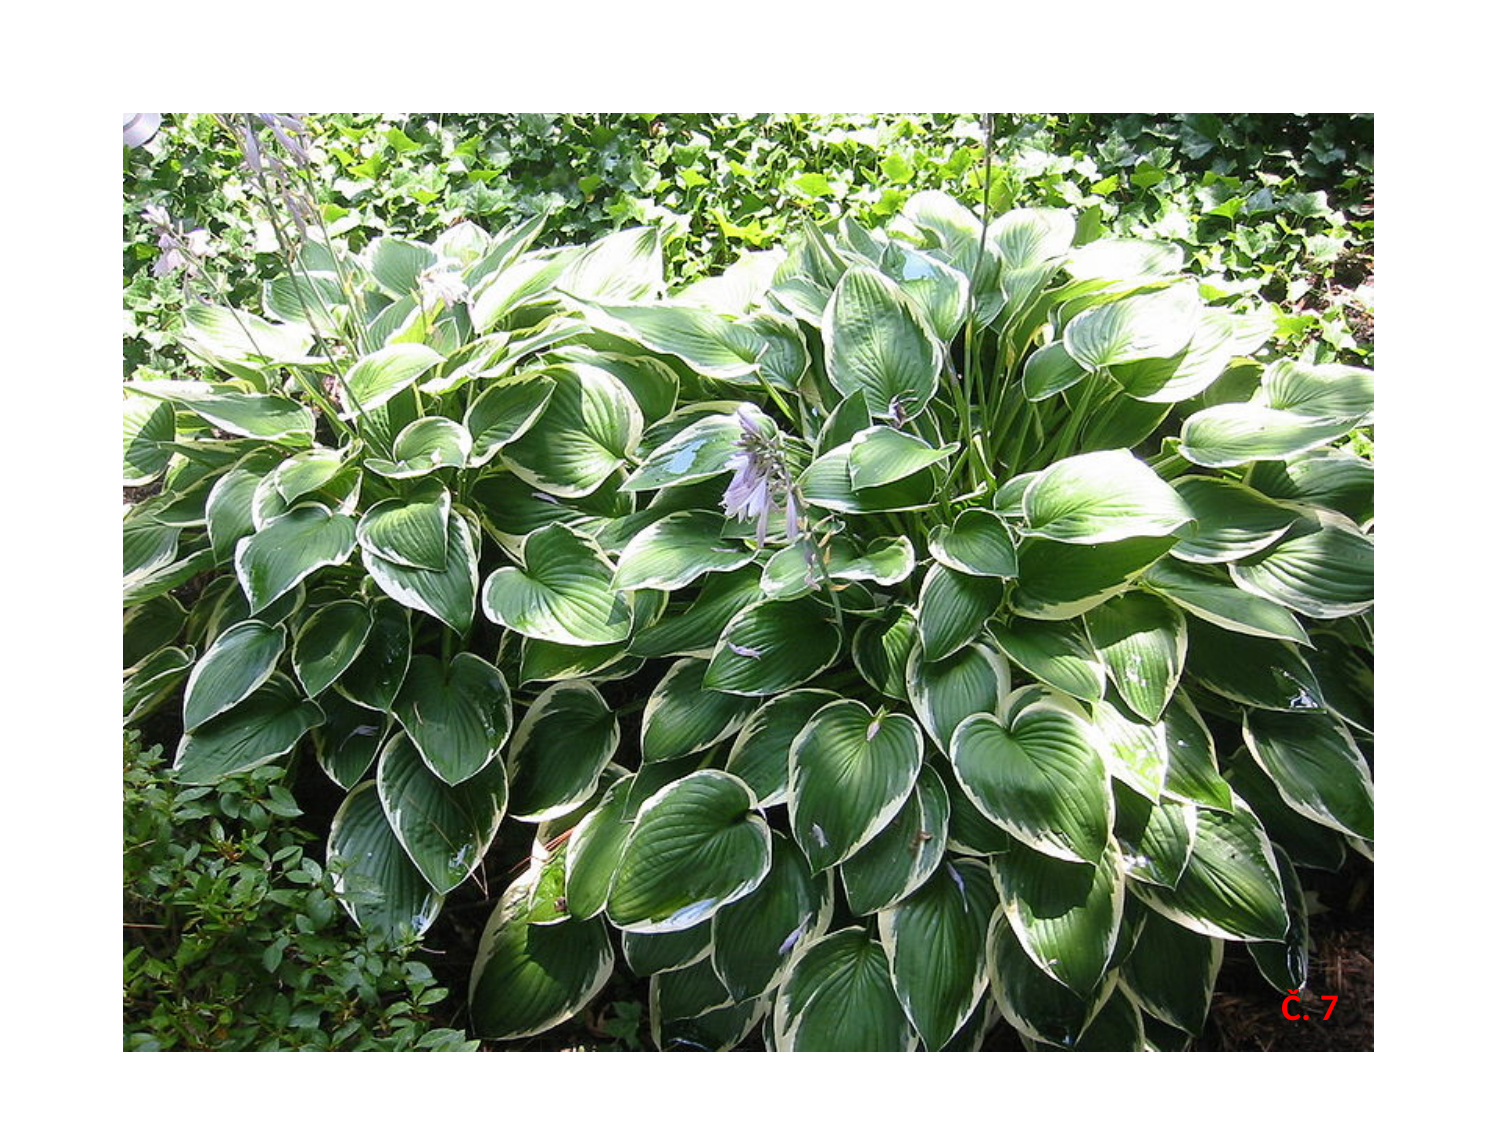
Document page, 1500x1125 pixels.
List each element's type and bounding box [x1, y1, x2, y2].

picture [123, 113, 1375, 1052]
